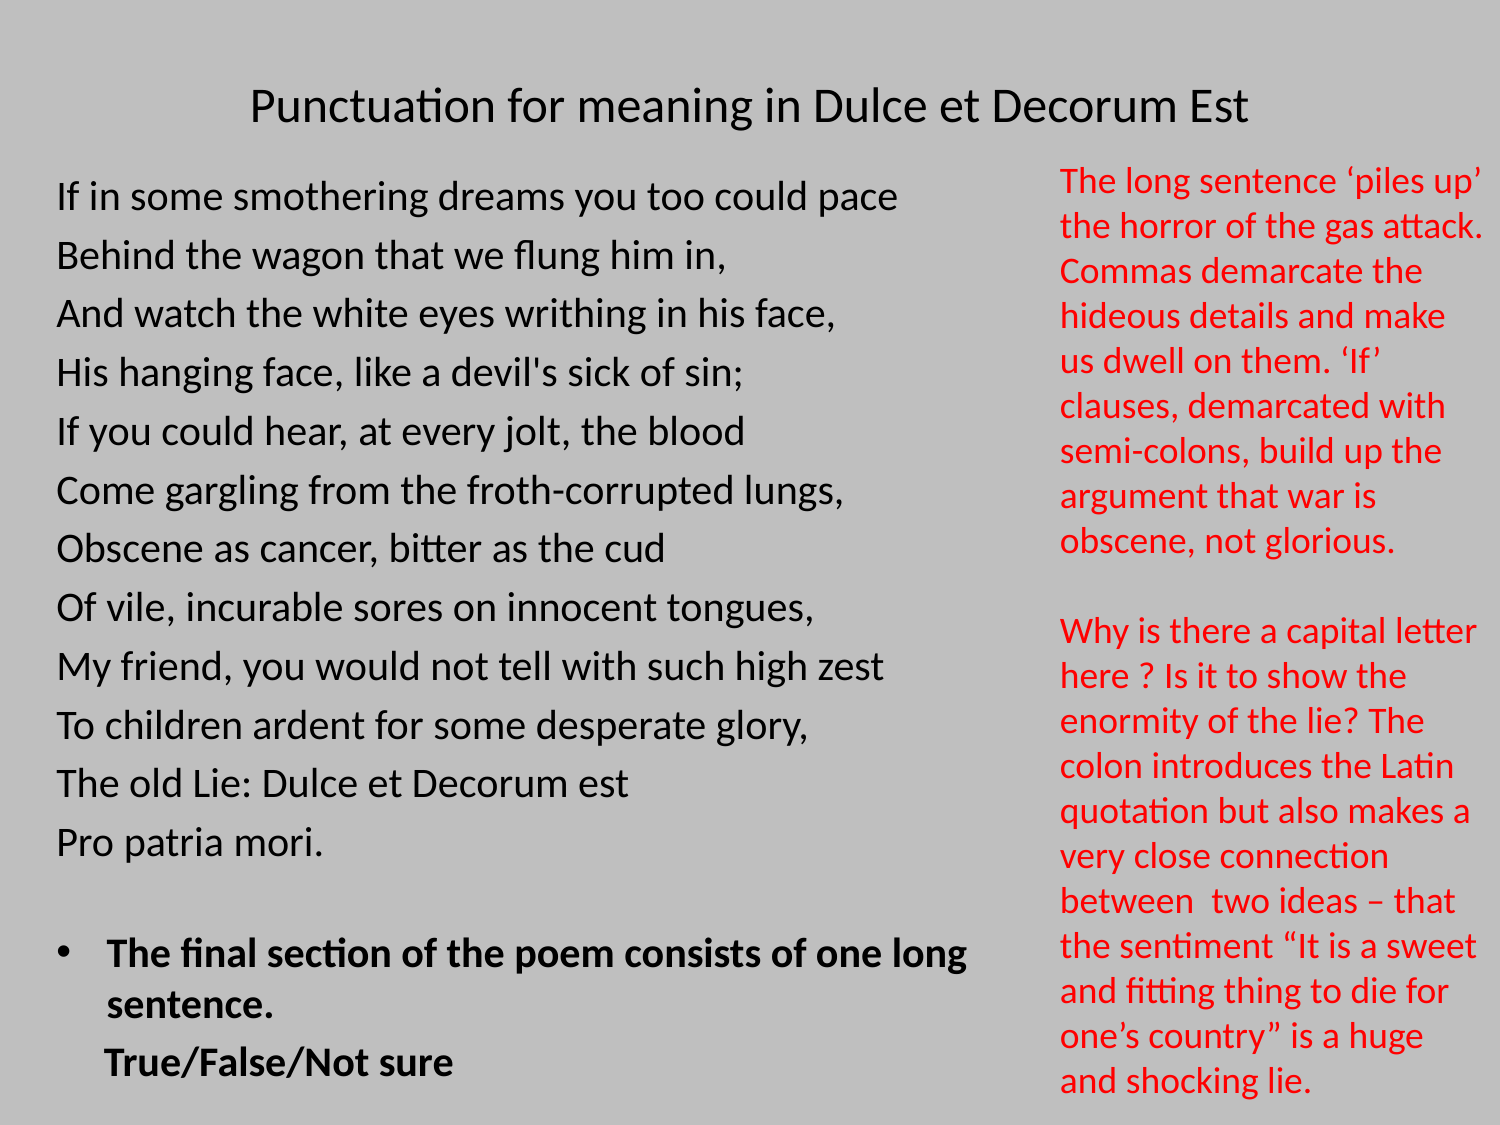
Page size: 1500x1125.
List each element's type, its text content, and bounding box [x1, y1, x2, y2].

text_box The long sentence ‘piles up’ the horror of the gas attack. Commas demarcate the hideous details and make us dwell on them. ‘If’ clauses, demarcated with semi-colons, build up the argument that war is obscene, not glorious. Why is there a capital letter here ? Is it to show the enormity of the lie? The colon introduces the Latin quotation but also makes a very close connection between two ideas – that the sentiment “It is a sweet and fitting thing to die for one’s country” is a huge and shocking lie. [1045, 148, 1500, 1125]
title Punctuation for meaning in Dulce et Decorum Est [75, 45, 1425, 160]
list If in some smothering dreams you too could pace Behind the wagon that we flung him in, And watch the white eyes writhing in his face, His hanging face, like a devil's sick of sin; If you could hear, at every jolt, the blood Come gargling from the froth-corrupted lungs, Obscene as cancer, bitter as the cud Of vile, incurable sores on innocent tongues, My friend, you would not tell with such high zest To children ardent for some desperate glory, The old Lie: Dulce et Decorum est Pro patria mori. The final section of the poem consists of one long sentence. True/False/Not sure [41, 160, 1045, 1094]
